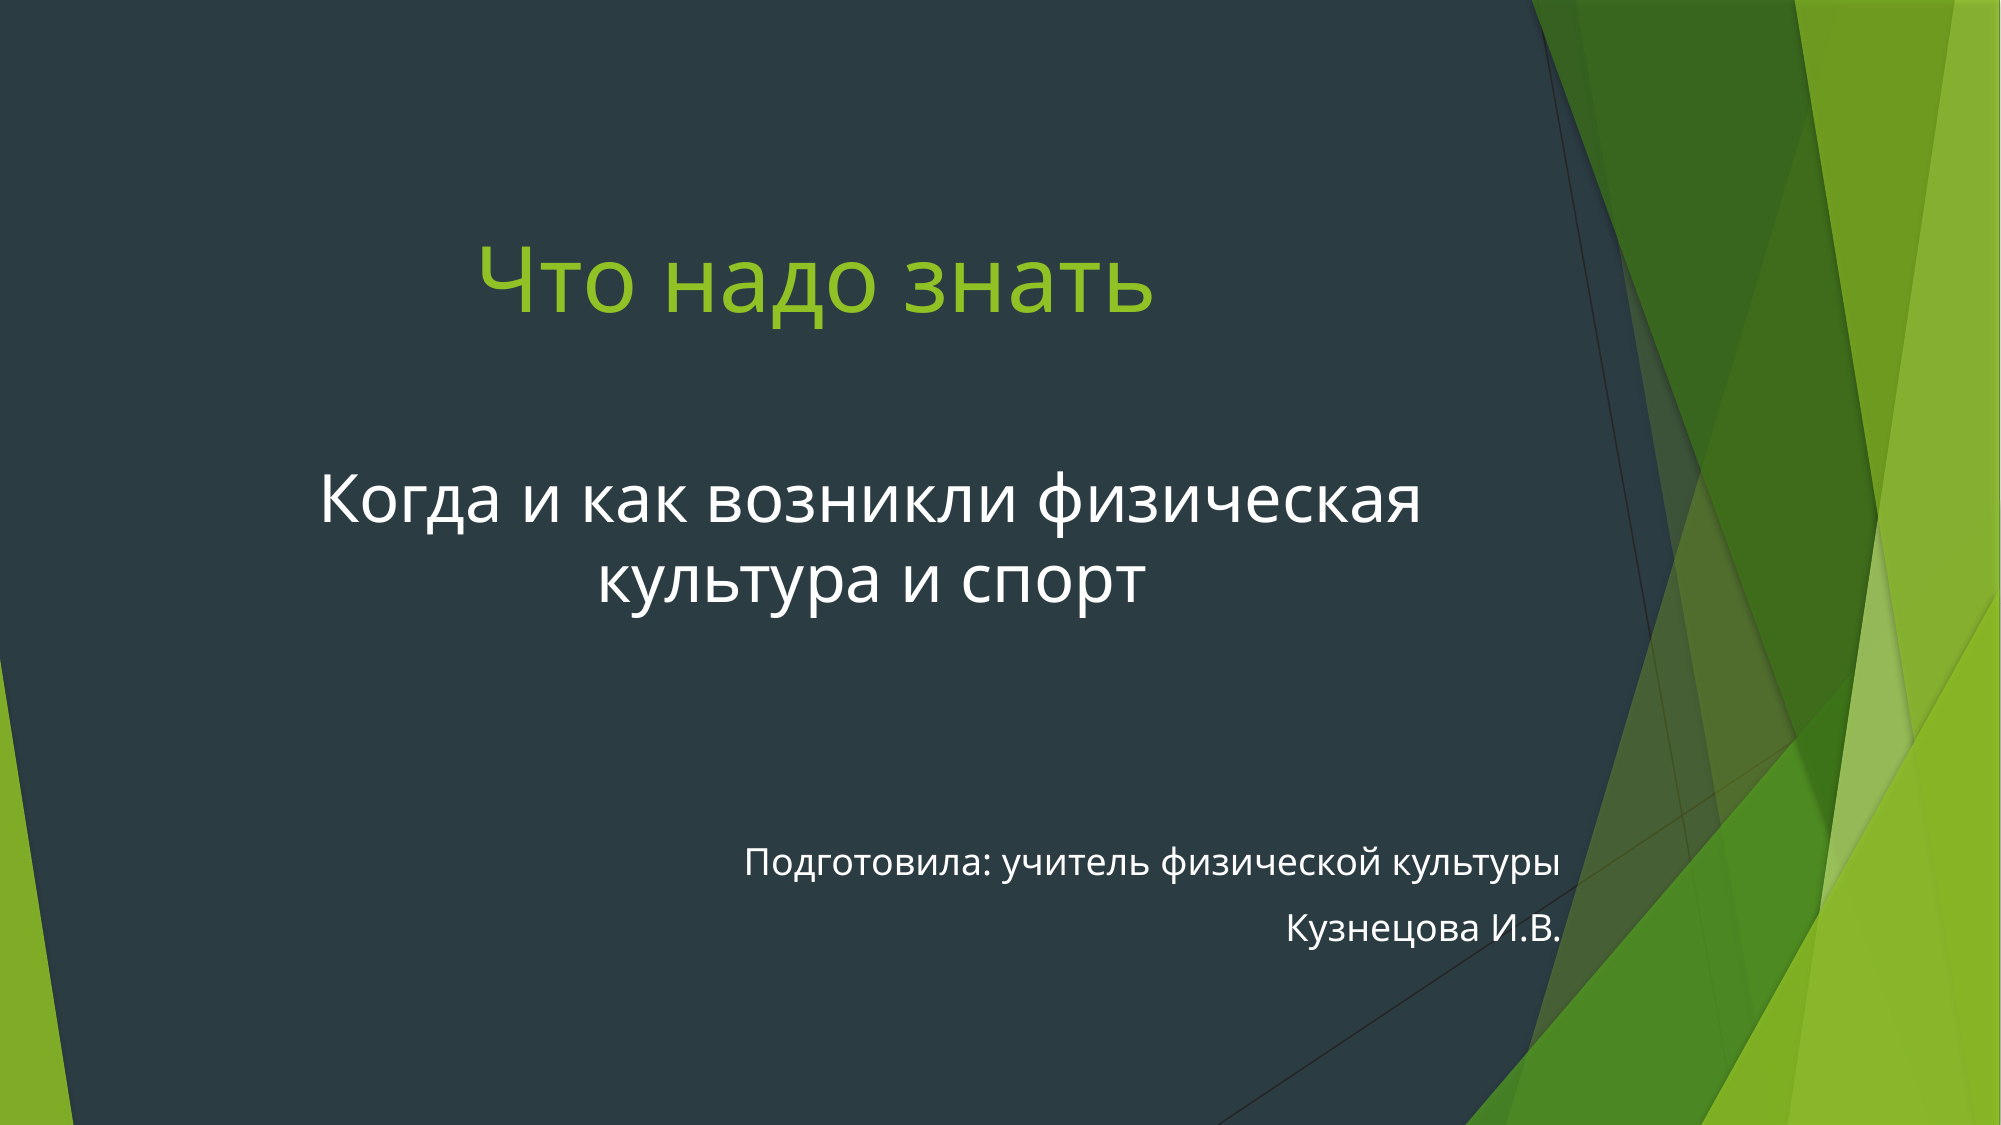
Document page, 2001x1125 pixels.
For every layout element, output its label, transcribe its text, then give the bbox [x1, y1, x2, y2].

list Когда и как возникли физическая культура и спорт Подготовила: учитель физической культуры Кузнецова И.В. [166, 447, 1578, 1042]
title Что надо знать [111, 154, 1522, 339]
